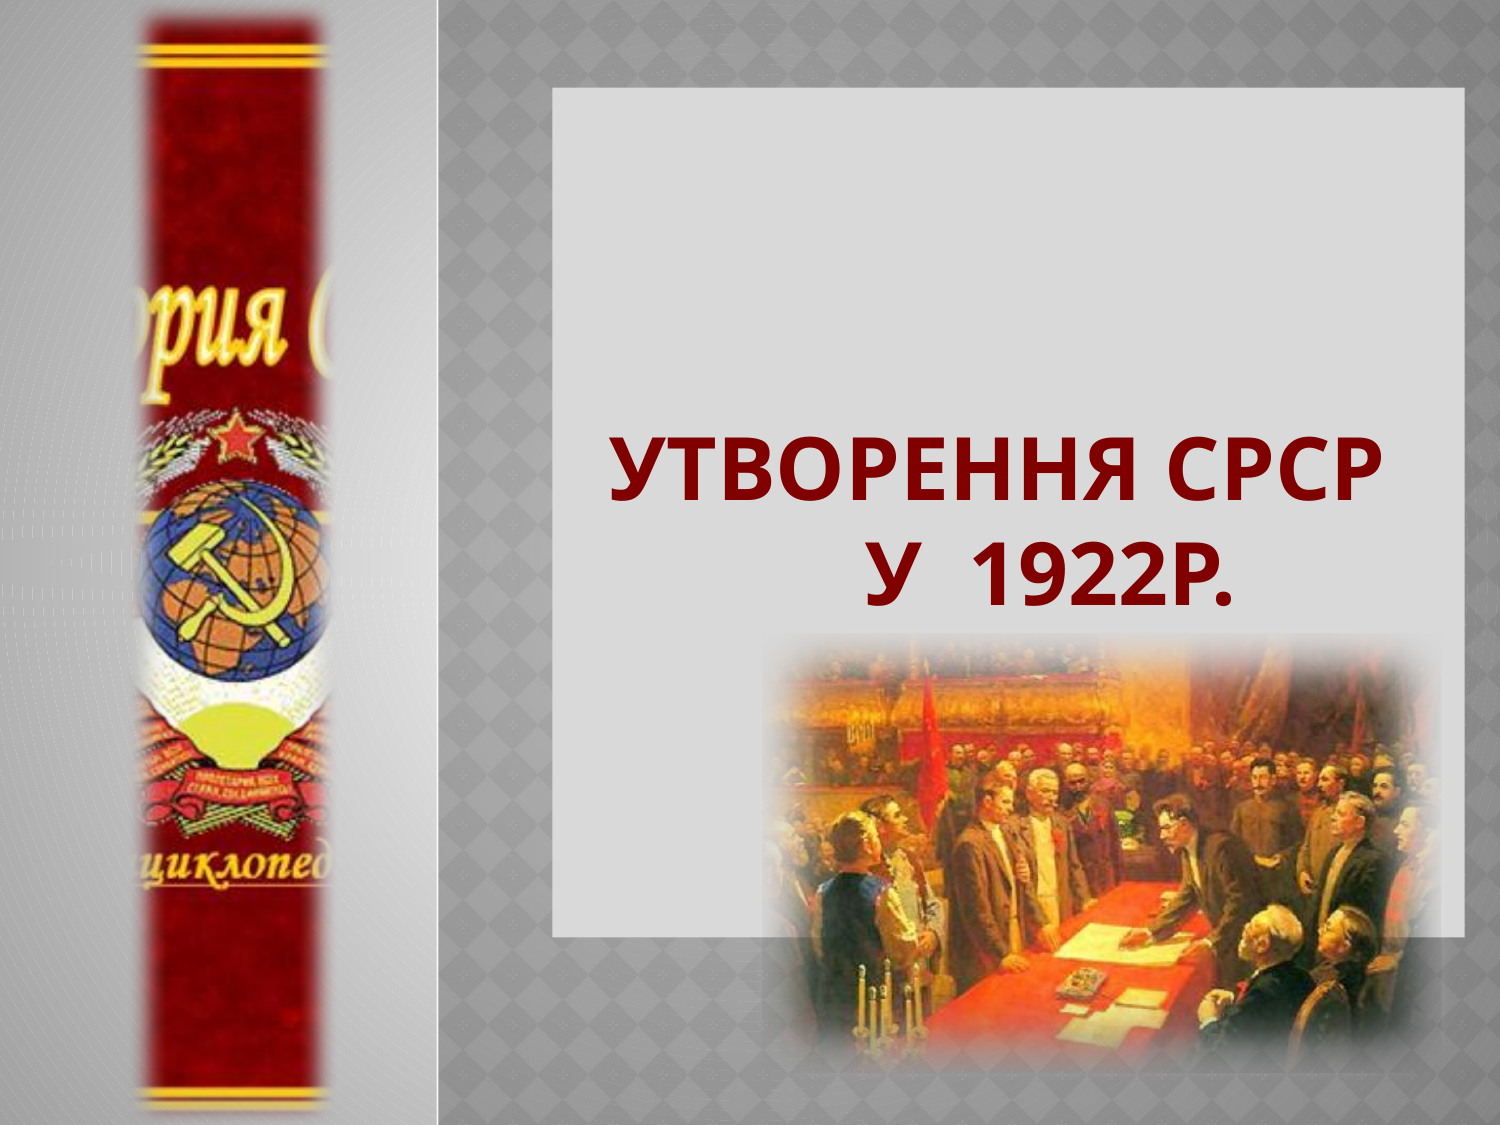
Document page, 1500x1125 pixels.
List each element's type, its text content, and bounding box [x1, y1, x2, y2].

picture [761, 632, 1442, 1073]
picture [128, 0, 338, 1125]
title Утворення СРСР у 1922р. [552, 87, 1465, 938]
